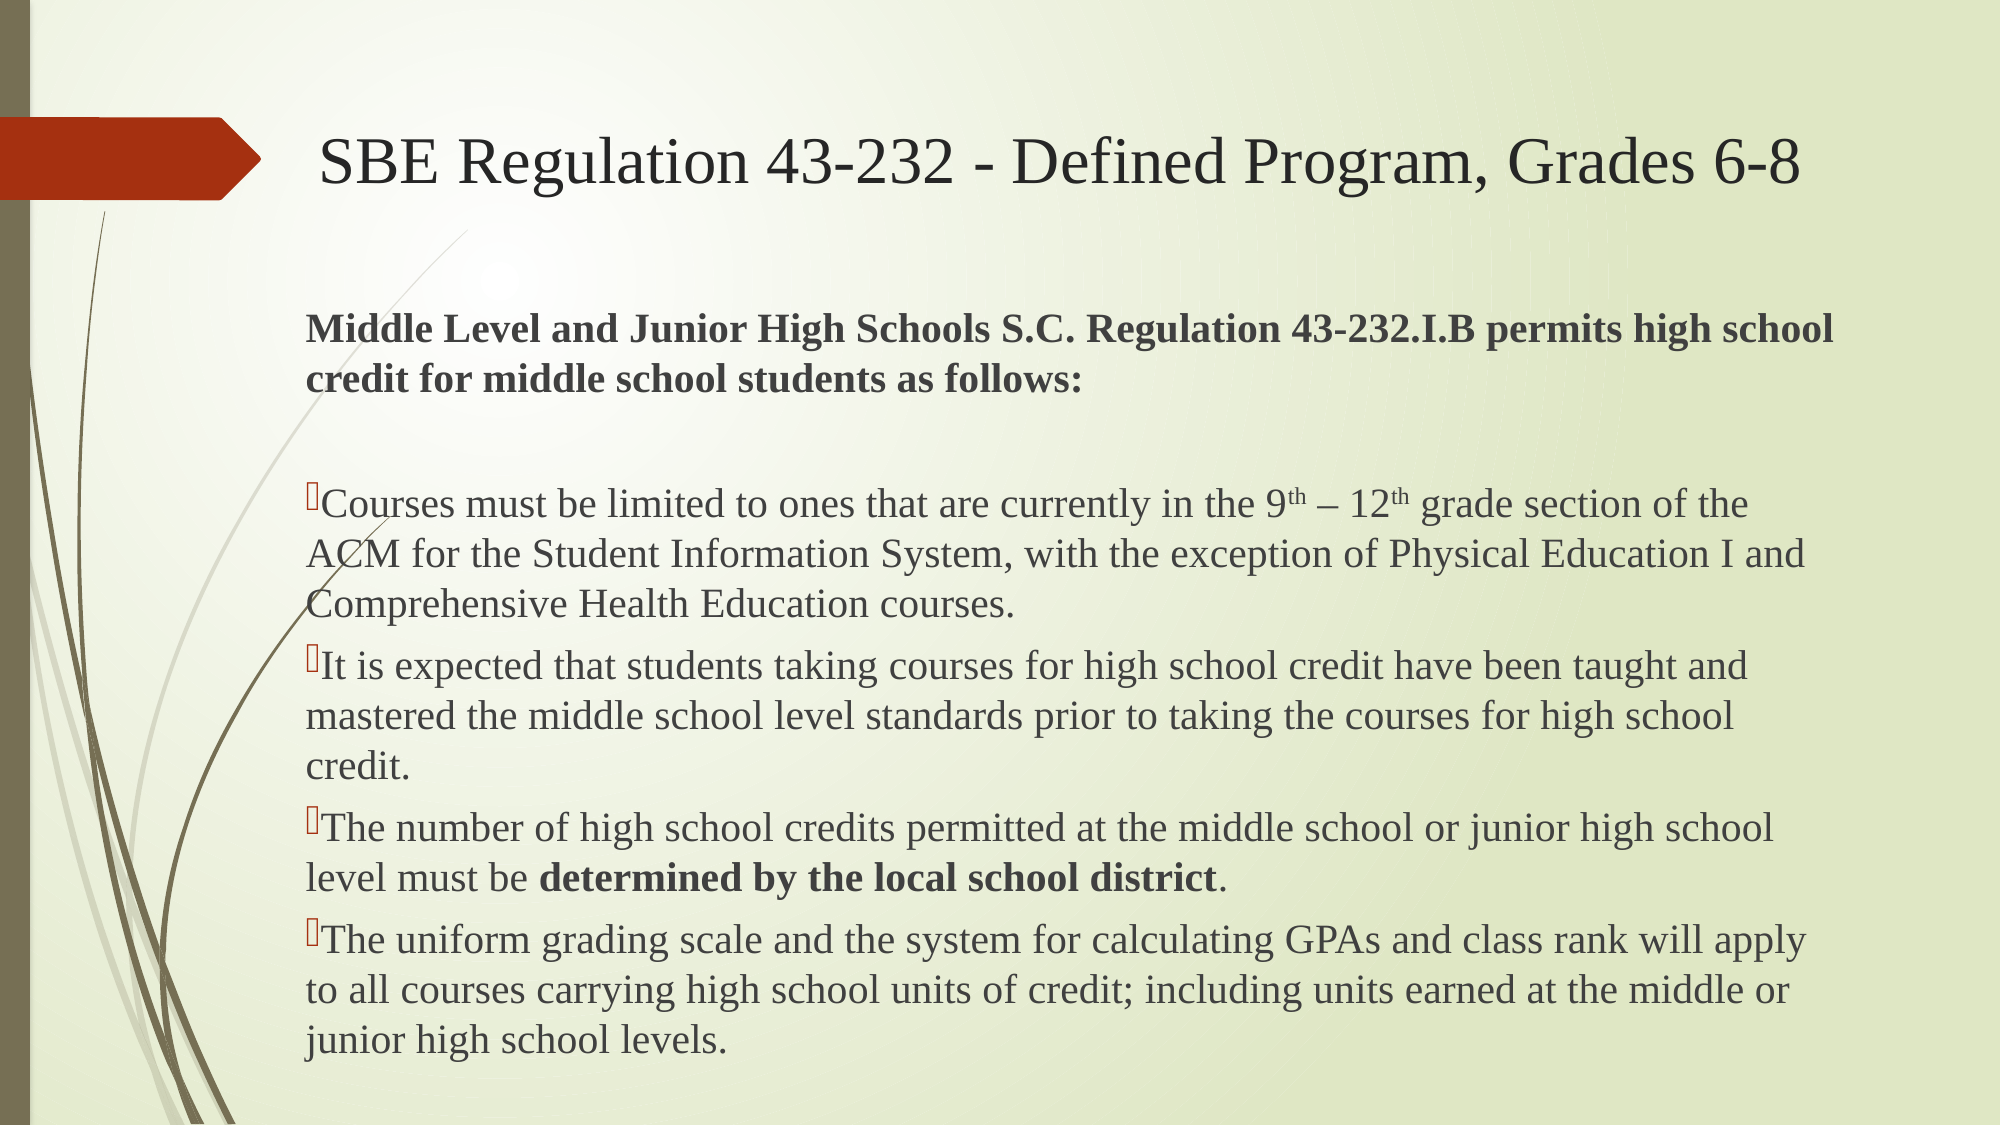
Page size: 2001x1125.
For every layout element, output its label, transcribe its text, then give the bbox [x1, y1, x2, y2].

list Middle Level and Junior High Schools S.C. Regulation 43-232.I.B permits high school credit for middle school students as follows: Courses must be limited to ones that are currently in the 9th – 12th grade section of the ACM for the Student Information System, with the exception of Physical Education I and Comprehensive Health Education courses. It is expected that students taking courses for high school credit have been taught and mastered the middle school level standards prior to taking the courses for high school credit. The number of high school credits permitted at the middle school or junior high school level must be determined by the local school district. The uniform grading scale and the system for calculating GPAs and class rank will apply to all courses carrying high school units of credit; including units earned at the middle or junior high school levels. [290, 293, 1866, 1125]
title SBE Regulation 43-232 - Defined Program, Grades 6-8 [290, 109, 1833, 284]
